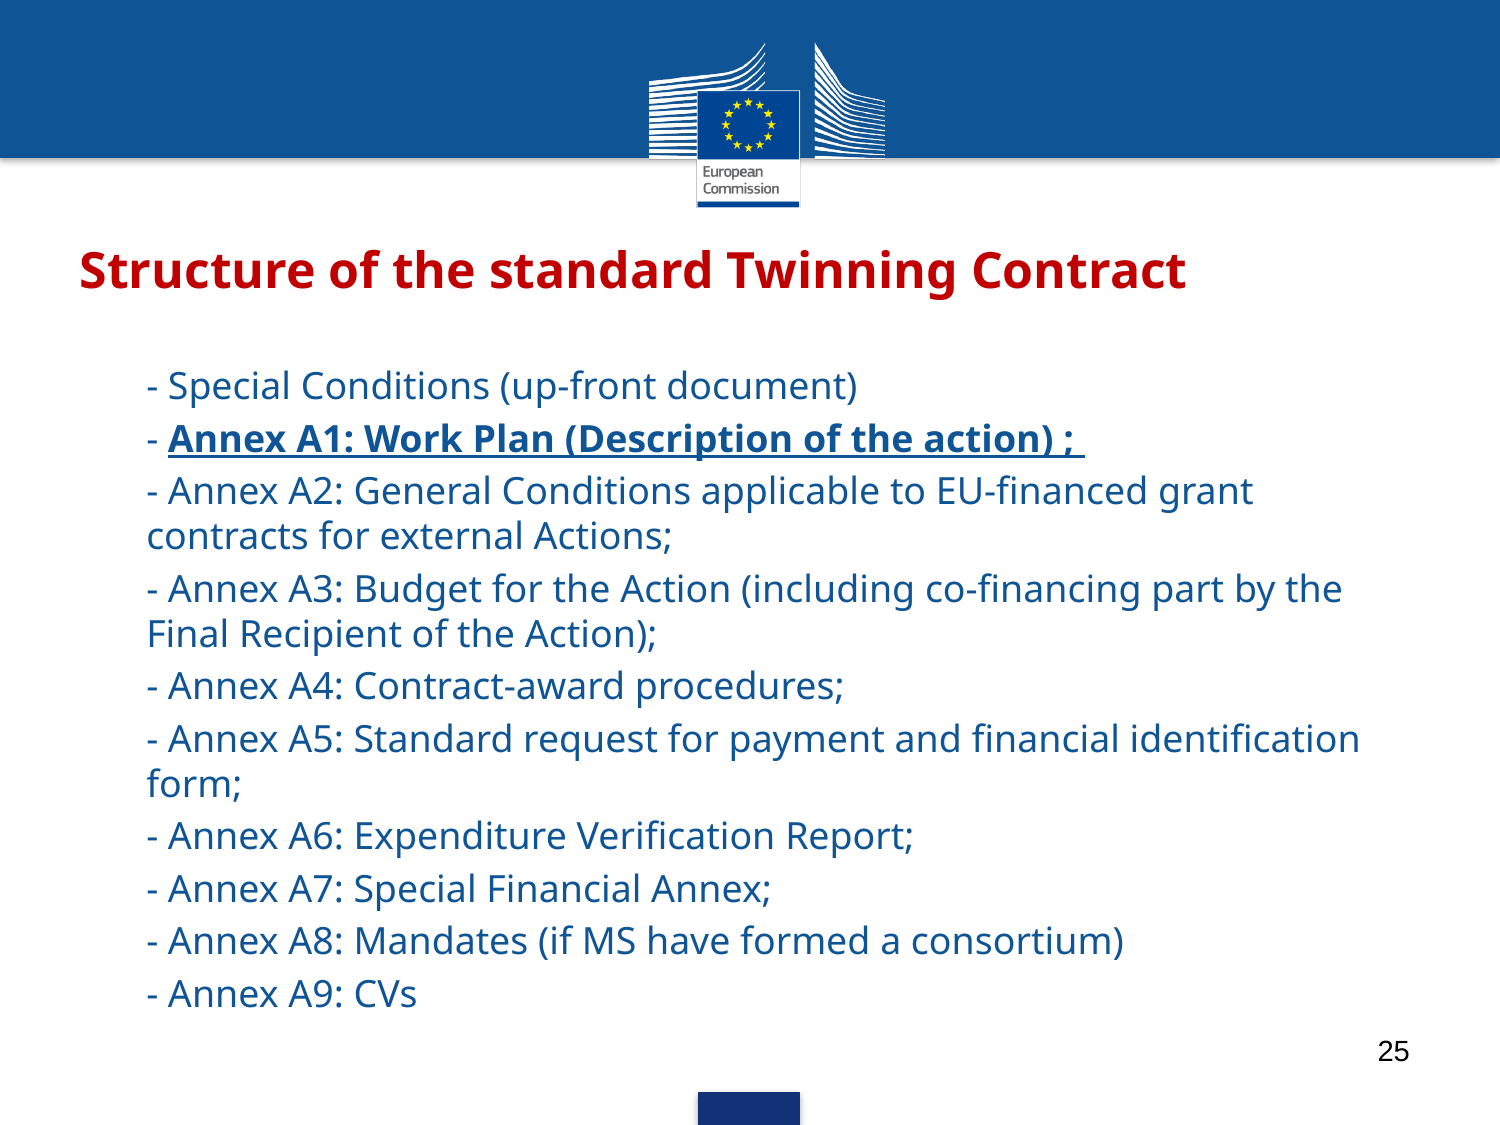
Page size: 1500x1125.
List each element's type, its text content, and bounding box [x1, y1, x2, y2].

picture [649, 42, 885, 200]
title Structure of the standard Twinning Contract [64, 200, 1415, 338]
slide_number 25 [1074, 1024, 1425, 1103]
list - Special Conditions (up-front document) - Annex A1: Work Plan (Description of the action) ; - Annex A2: General Conditions applicable to EU-financed grant contracts for external Actions; - Annex A3: Budget for the Action (including co-financing part by the Final Recipient of the Action); - Annex A4: Contract-award procedures; - Annex A5: Standard request for payment and financial identification form; - Annex A6: Expenditure Verification Report; - Annex A7: Special Financial Annex; - Annex A8: Mandates (if MS have formed a consortium) - Annex A9: CVs [75, 287, 1425, 988]
